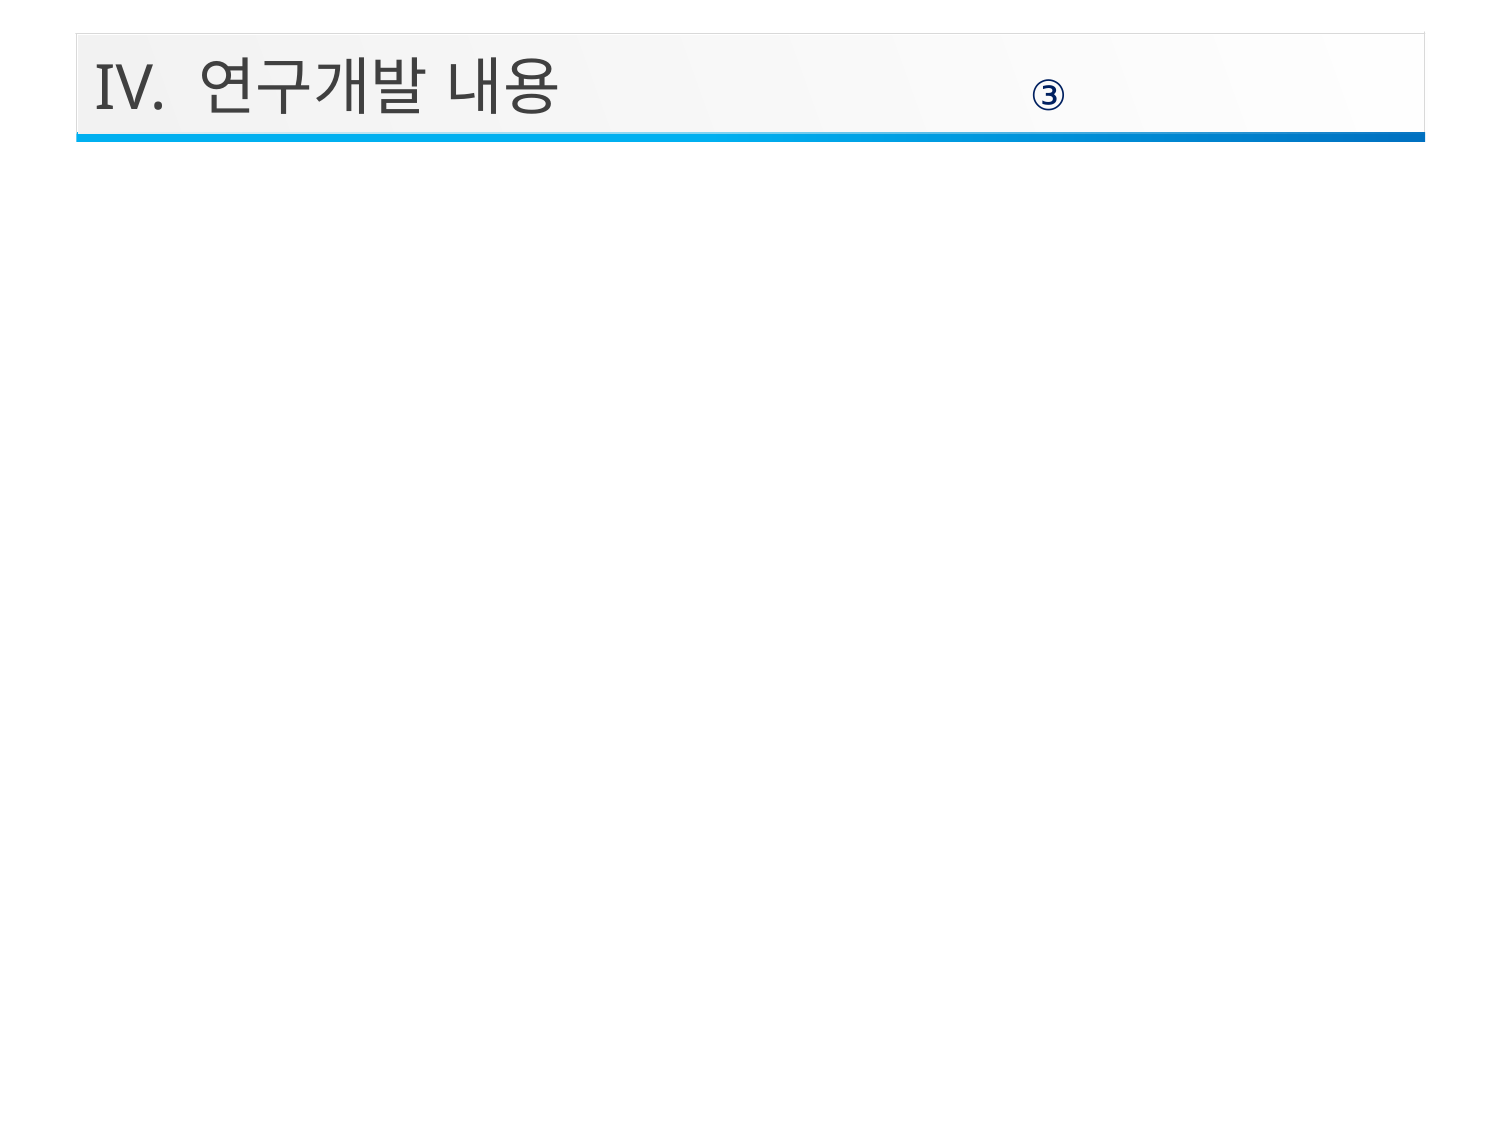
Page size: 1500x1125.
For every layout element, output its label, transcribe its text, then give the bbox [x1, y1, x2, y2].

text_box IV. 연구개발 내용 [79, 39, 576, 130]
text_box ③ [1014, 61, 1394, 127]
